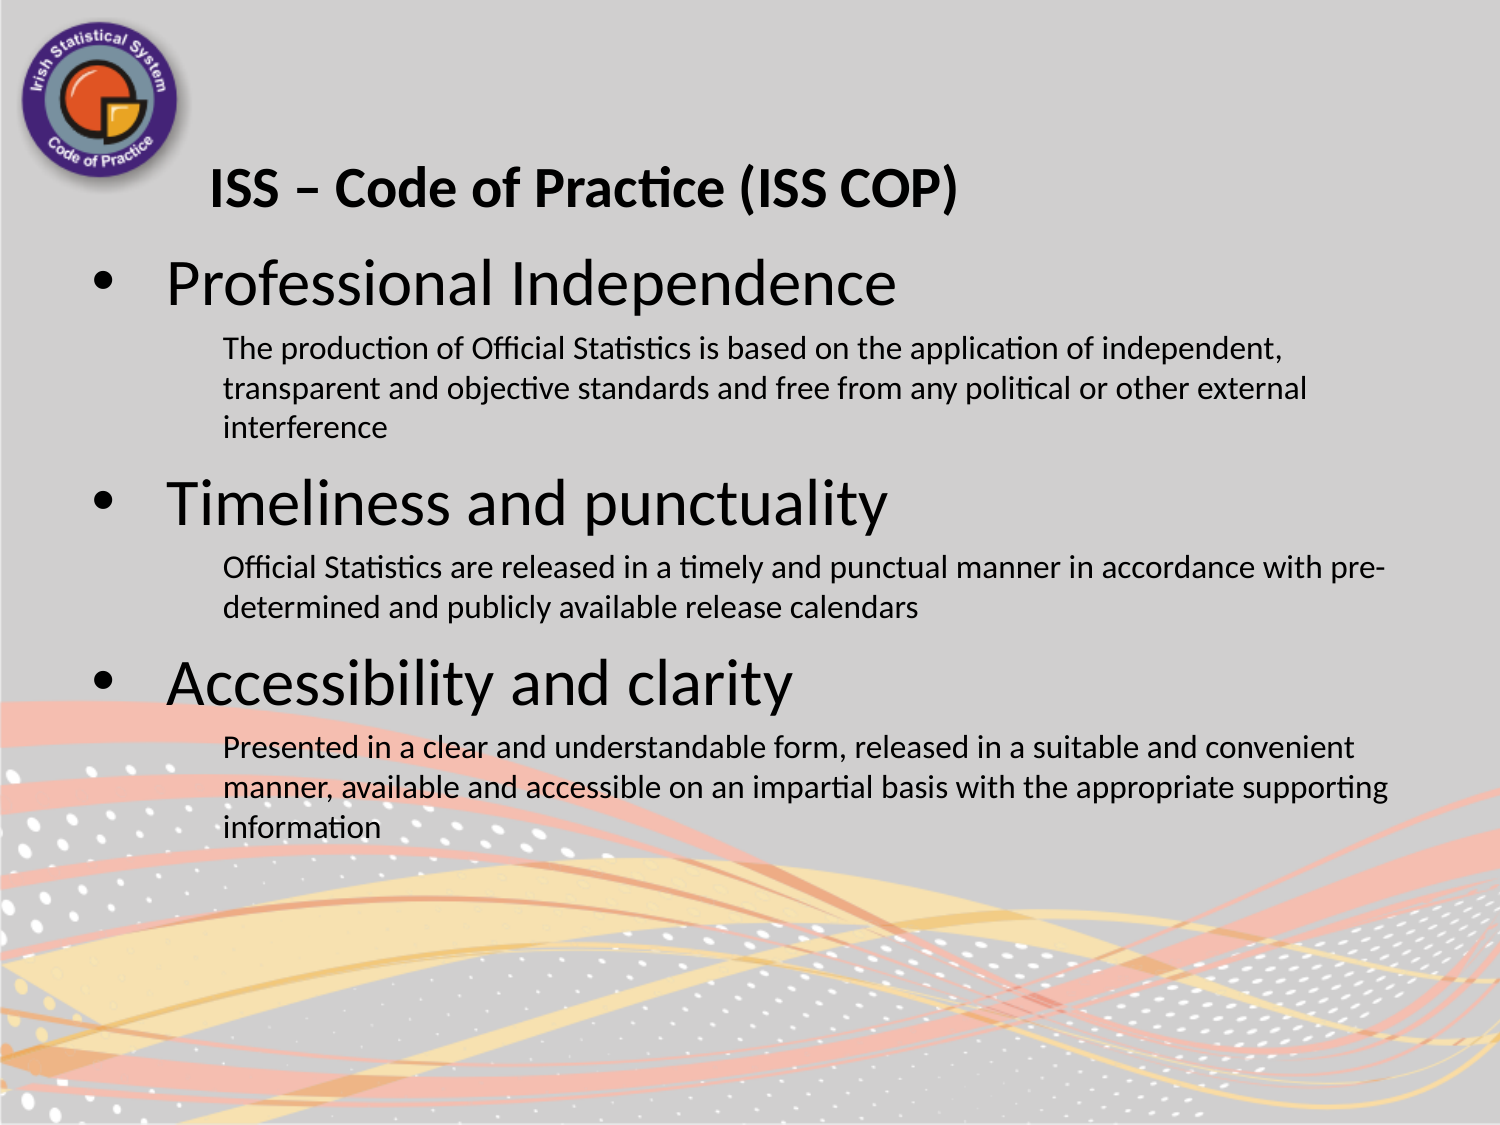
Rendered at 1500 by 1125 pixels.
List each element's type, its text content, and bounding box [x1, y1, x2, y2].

list Professional Independence The production of Official Statistics is based on the application of independent, transparent and objective standards and free from any political or other external interference Timeliness and punctuality Official Statistics are released in a timely and punctual manner in accordance with pre-determined and publicly available release calendars Accessibility and clarity Presented in a clear and understandable form, released in a suitable and convenient manner, available and accessible on an impartial basis with the appropriate supporting information [76, 231, 1427, 935]
picture [0, 0, 1500, 1125]
title ISS – Code of Practice (ISS COP) [194, 113, 1427, 231]
